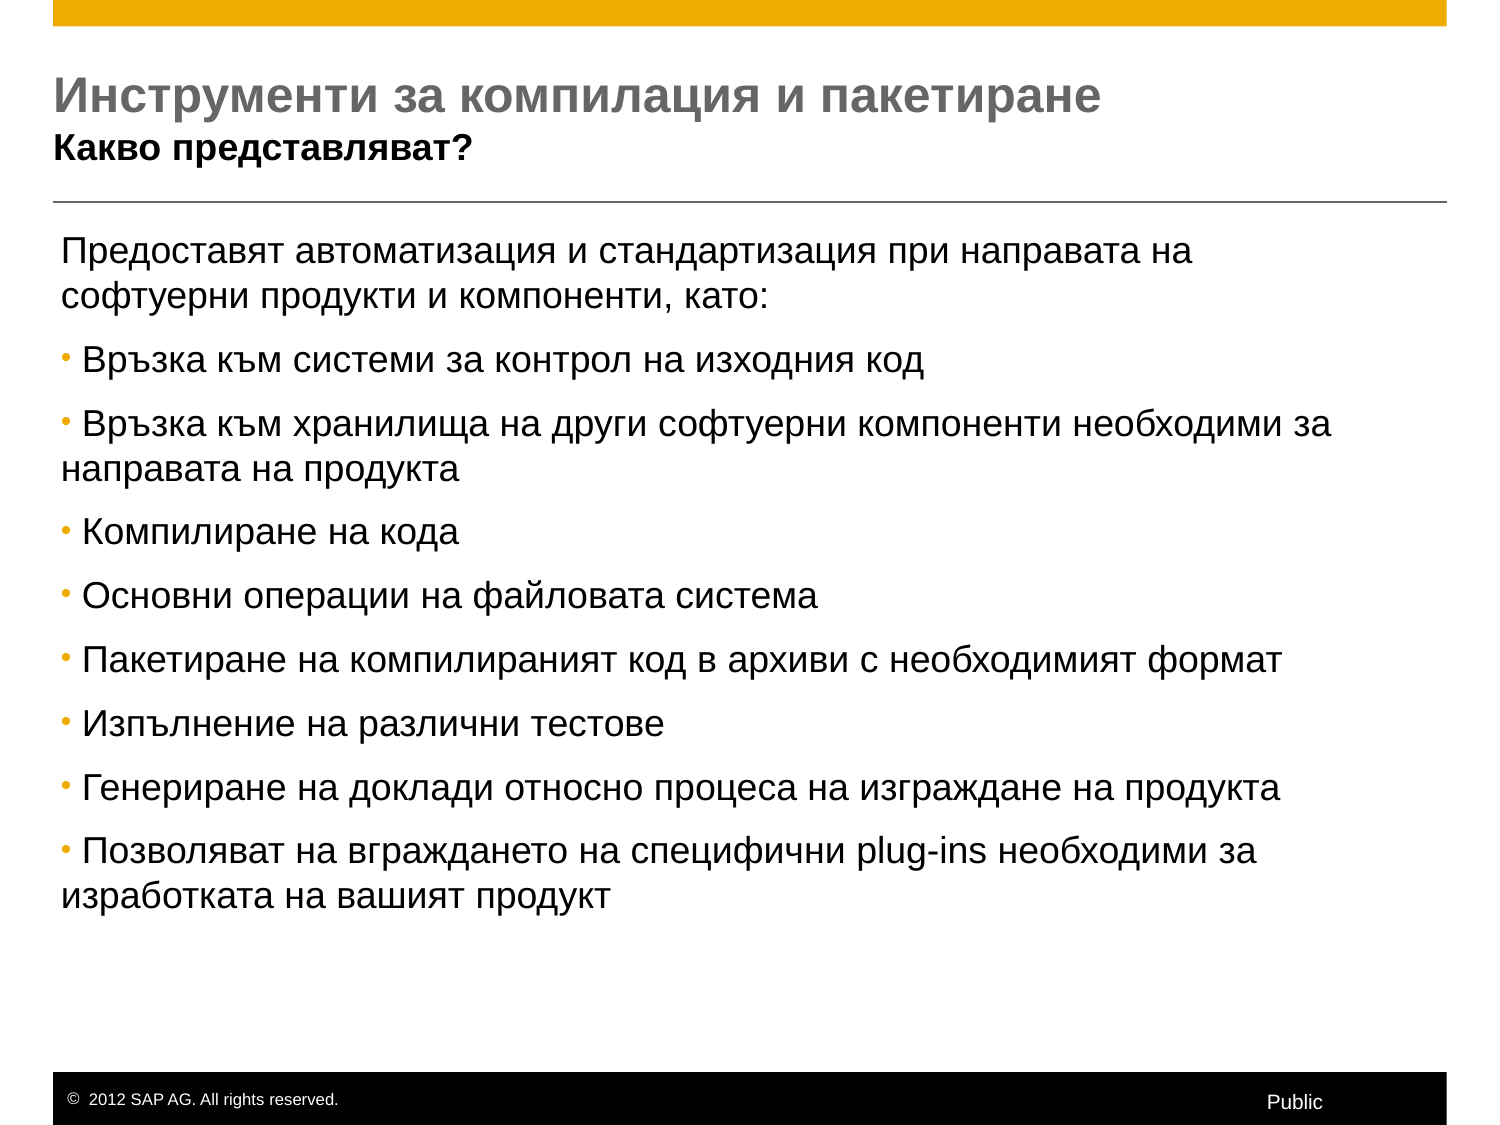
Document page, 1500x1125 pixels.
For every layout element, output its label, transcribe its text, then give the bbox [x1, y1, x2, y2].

text_box Предоставят автоматизация и стандартизация при направата на софтуерни продукти и компоненти, като: Връзка към системи за контрол на изходния код Връзка към хранилища на други софтуерни компоненти необходими за направата на продукта Компилиране на кода Основни операции на файловата система Пакетиране на компилираният код в архиви с необходимият формат Изпълнение на различни тестове Генериране на доклади относно процеса на изграждане на продукта Позволяват на вграждането на специфични plug-ins необходими за изработката на вашият продукт [60, 226, 1368, 917]
title Инструменти за компилация и пакетиране Какво представляват? [53, 53, 1447, 178]
